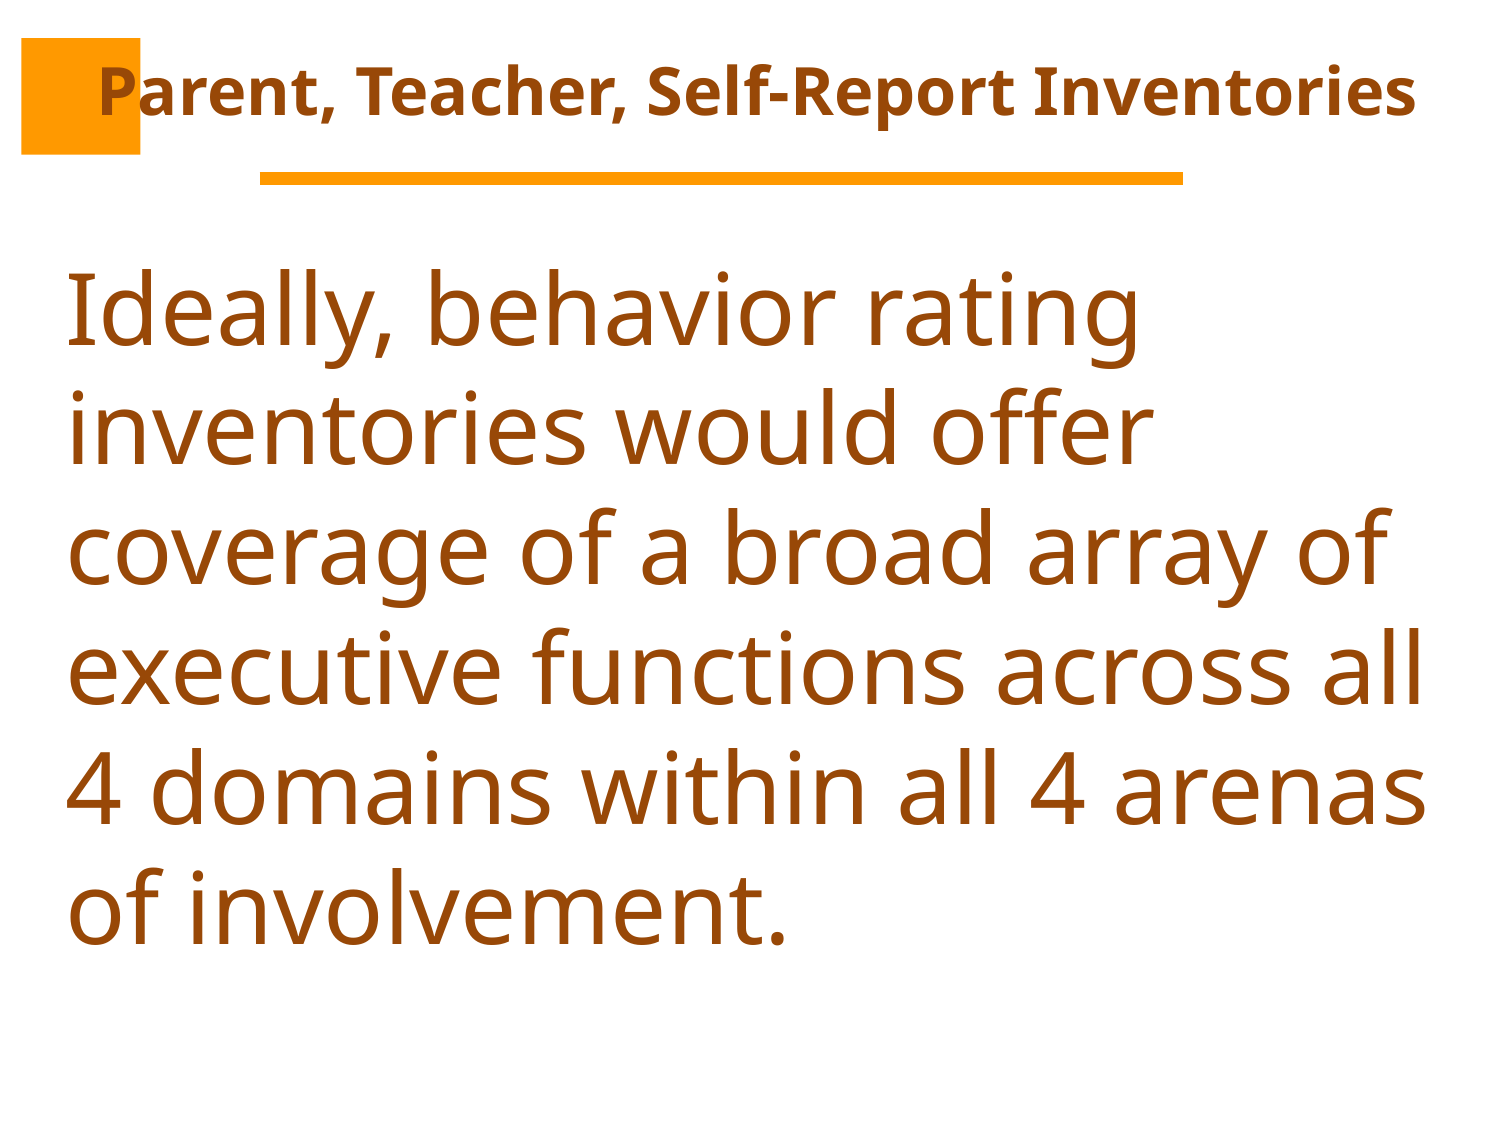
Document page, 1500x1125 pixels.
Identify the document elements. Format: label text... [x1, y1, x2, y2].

text_box [19, 36, 80, 157]
title Parent, Teacher, Self-Report Inventories [80, 13, 1500, 165]
list Ideally, behavior rating inventories would offer coverage of a broad array of executive functions across all 4 domains within all 4 arenas of involvement. [49, 237, 1476, 1038]
